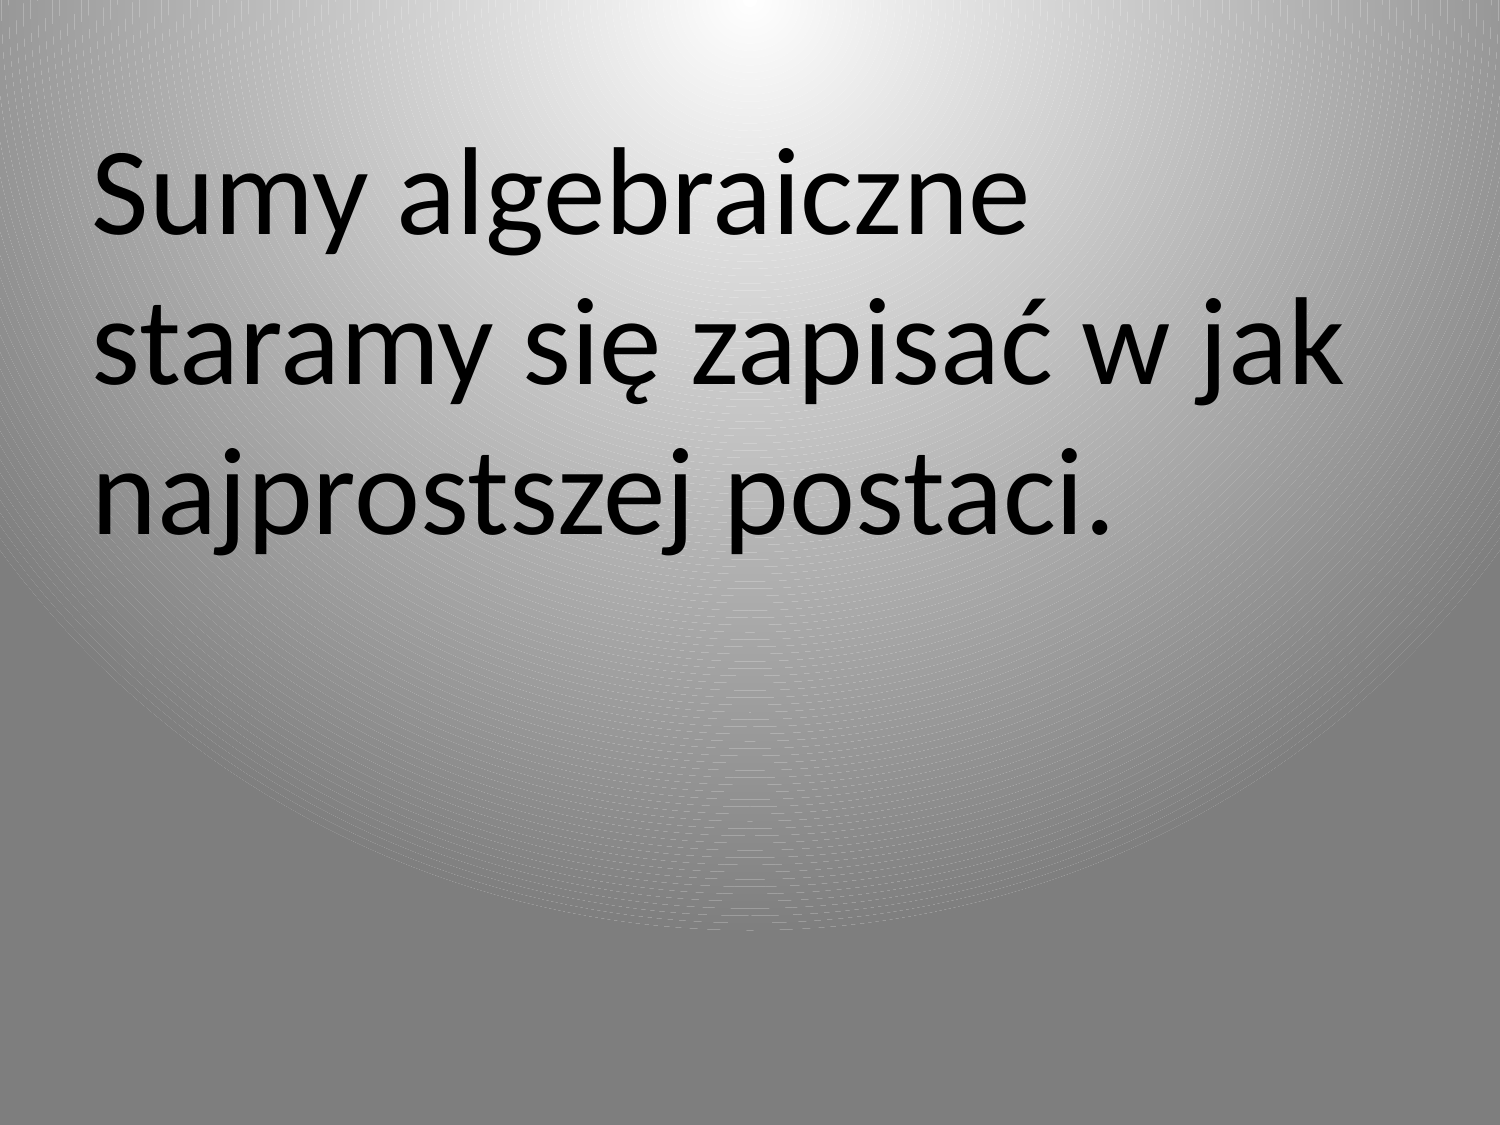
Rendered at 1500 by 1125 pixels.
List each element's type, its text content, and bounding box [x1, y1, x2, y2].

list Sumy algebraiczne staramy się zapisać w jak najprostszej postaci. [76, 101, 1427, 845]
